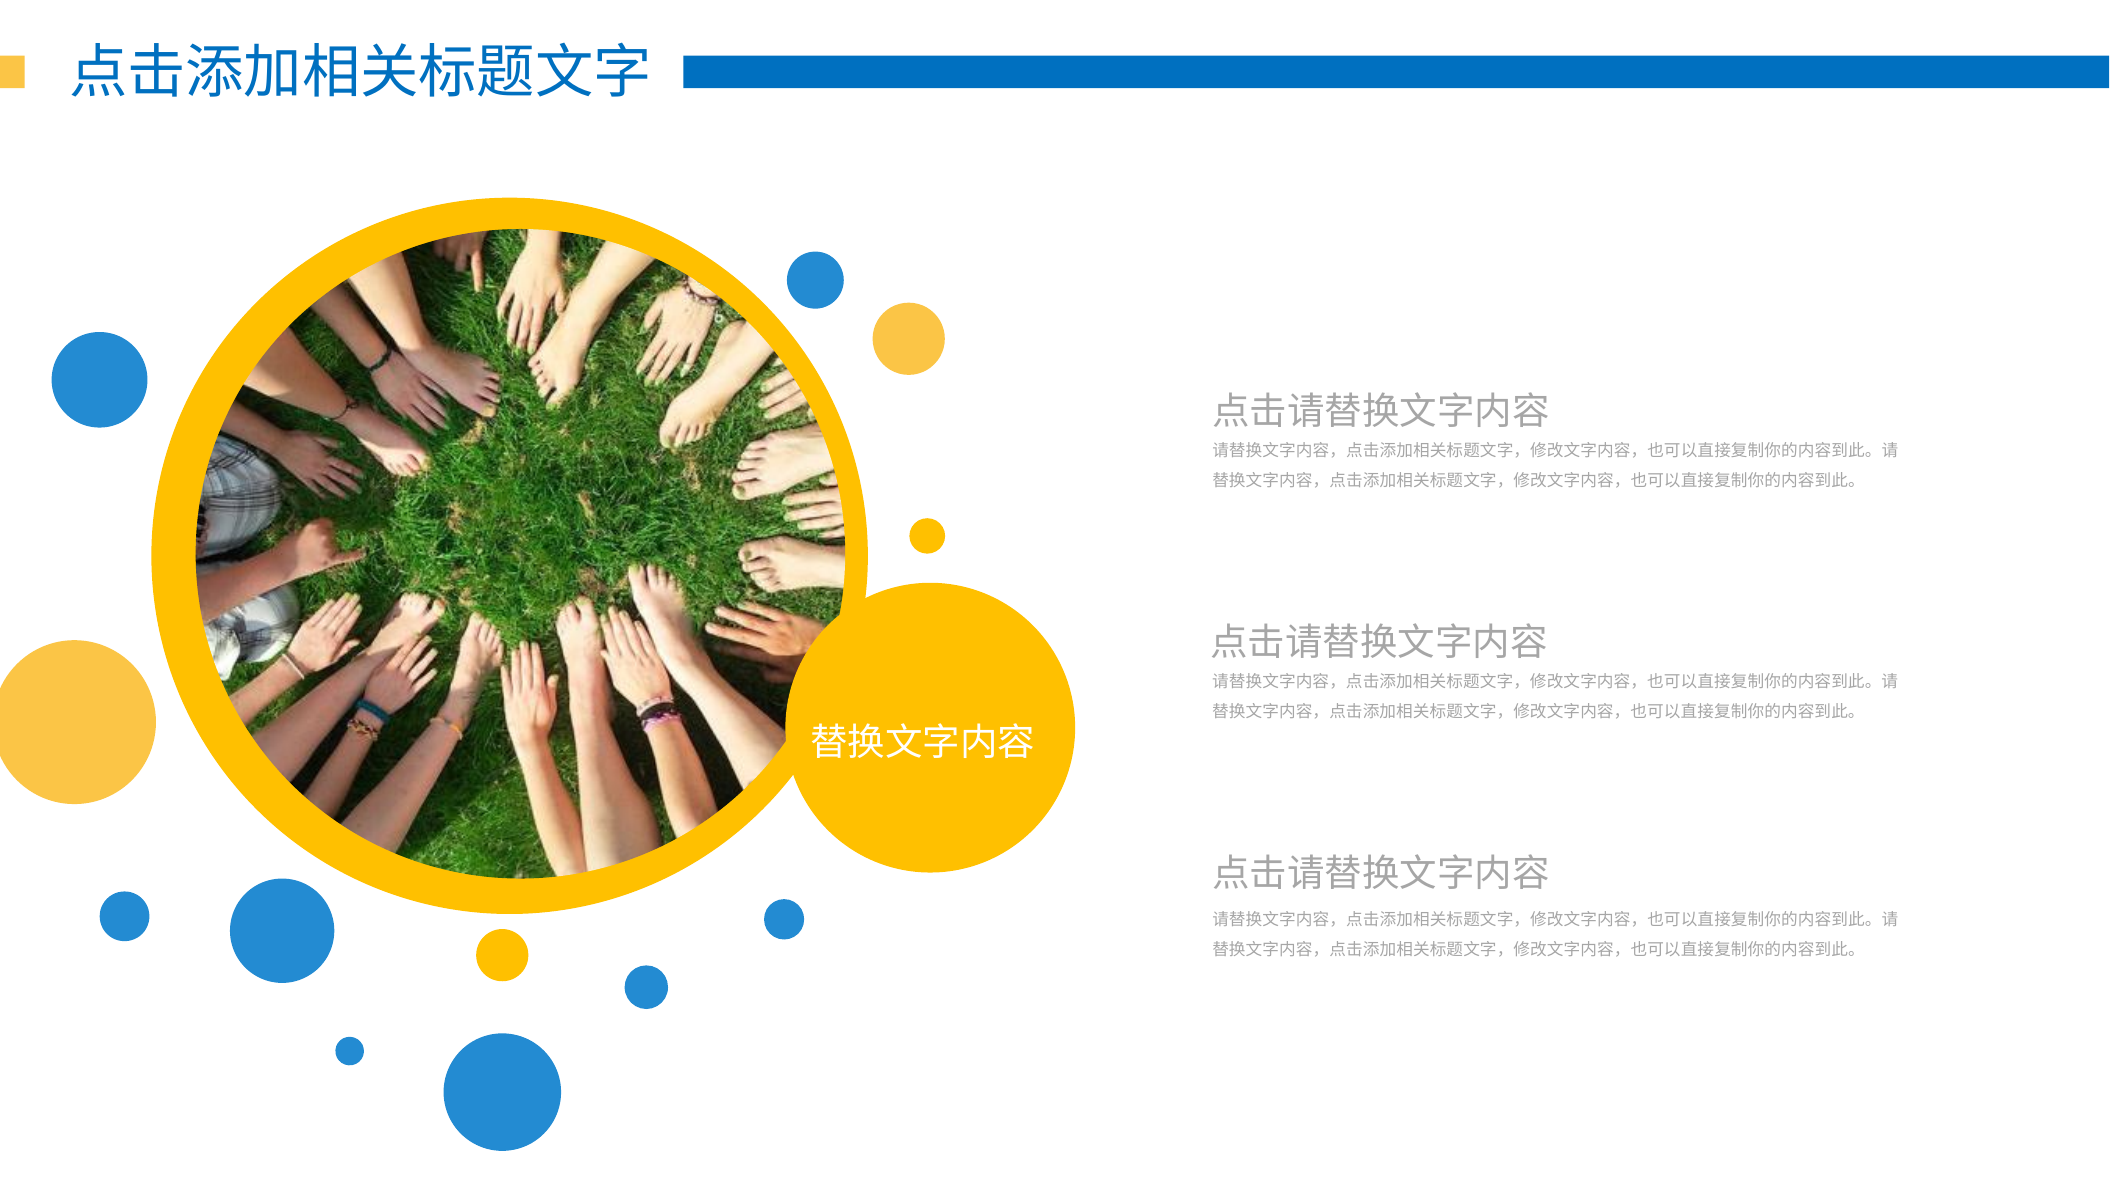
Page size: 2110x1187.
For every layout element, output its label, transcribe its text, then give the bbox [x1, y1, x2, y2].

text_box 点击添加相关标题文字 [54, 26, 667, 112]
text_box [871, 301, 946, 376]
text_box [1195, 588, 1974, 729]
text_box [50, 330, 149, 429]
text_box [194, 227, 847, 880]
text_box [682, 55, 2110, 89]
text_box [785, 250, 845, 310]
text_box [475, 928, 530, 983]
text_box [150, 196, 869, 916]
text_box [1197, 357, 1977, 498]
text_box [0, 55, 26, 89]
text_box [98, 890, 151, 943]
text_box [334, 1035, 365, 1067]
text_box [1197, 819, 1977, 968]
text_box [785, 582, 1076, 873]
text_box [623, 964, 670, 1011]
text_box [0, 639, 157, 806]
text_box [763, 898, 806, 941]
text_box [228, 877, 336, 984]
text_box [908, 517, 947, 555]
text_box [442, 1032, 563, 1152]
